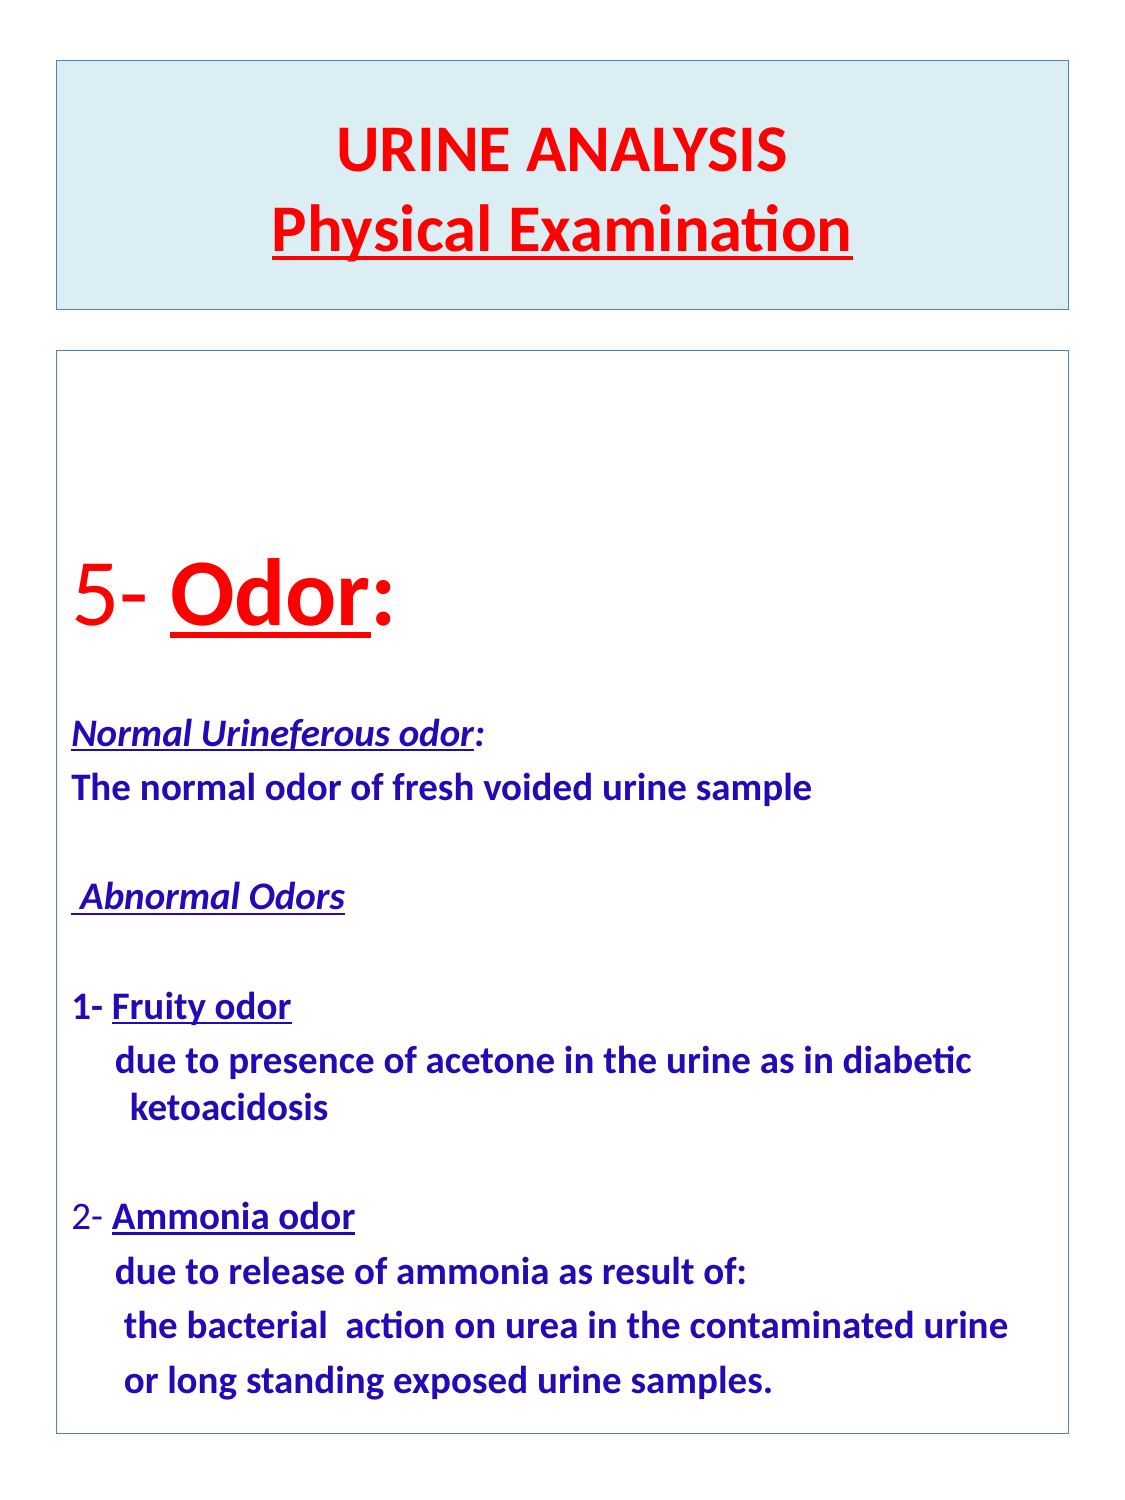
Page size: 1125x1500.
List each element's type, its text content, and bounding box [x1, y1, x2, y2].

list 5- Odor: Normal Urineferous odor: The normal odor of fresh voided urine sample Abnormal Odors 1- Fruity odor due to presence of acetone in the urine as in diabetic ketoacidosis 2- Ammonia odor due to release of ammonia as result of: the bacterial action on urea in the contaminated urine or long standing exposed urine samples. [56, 350, 1069, 1434]
title URINE ANALYSIS Physical Examination [56, 60, 1069, 310]
